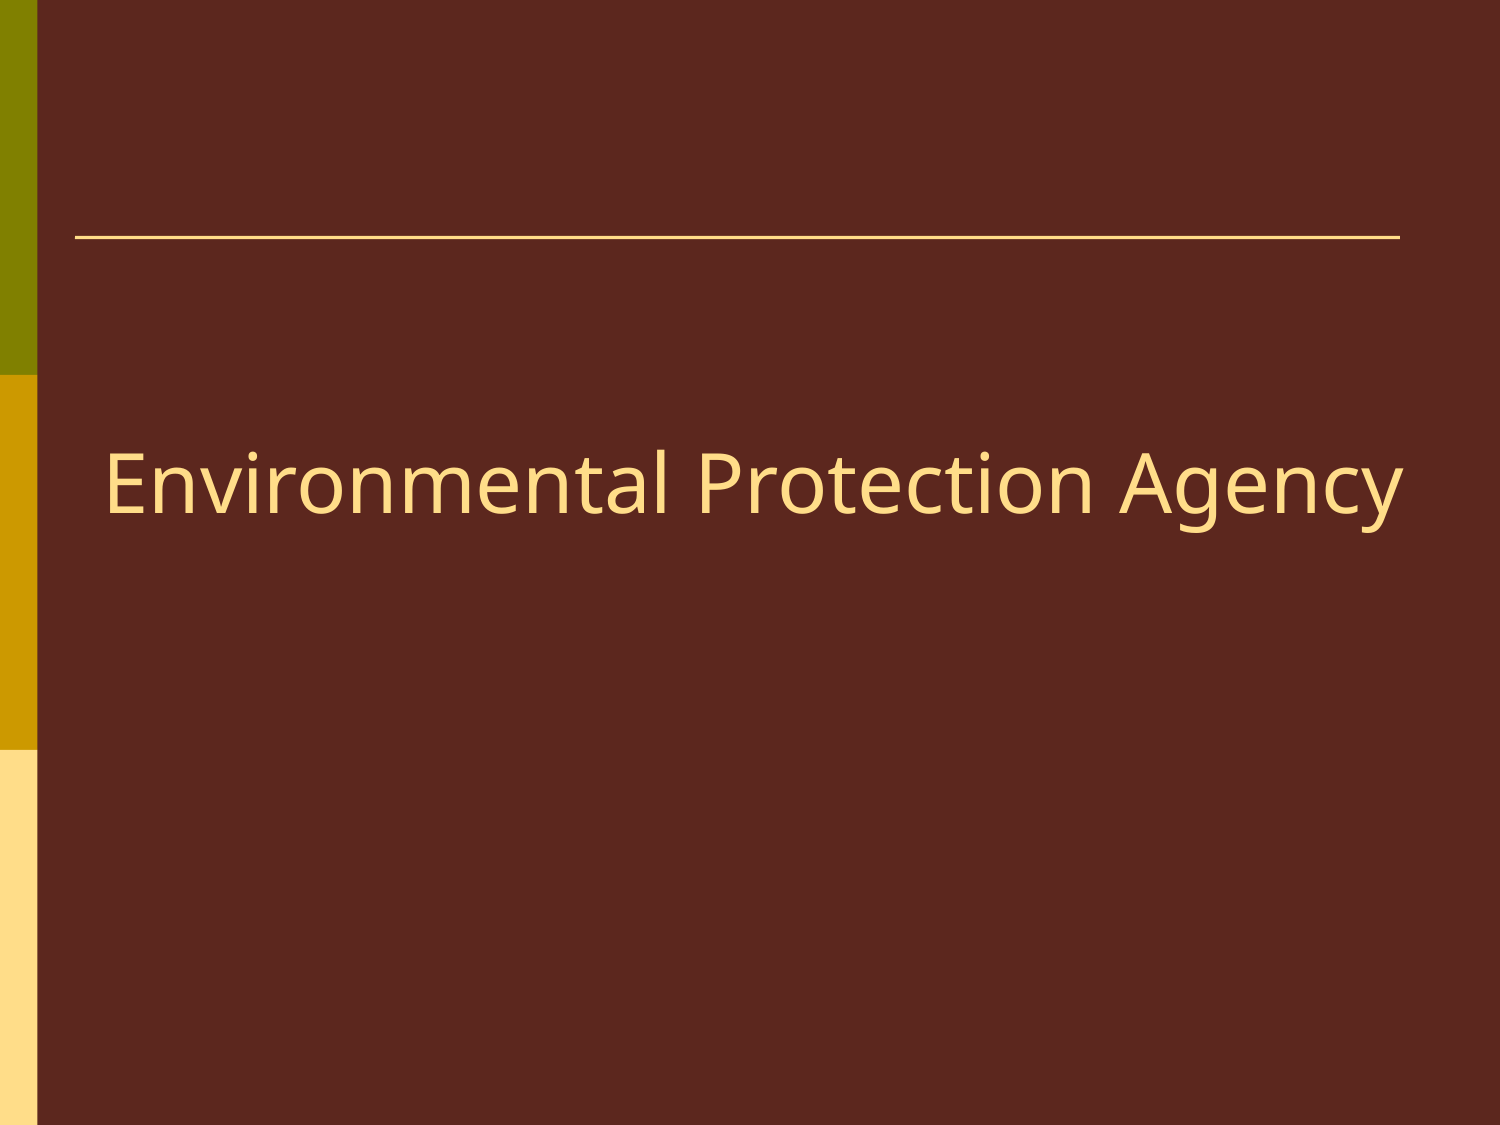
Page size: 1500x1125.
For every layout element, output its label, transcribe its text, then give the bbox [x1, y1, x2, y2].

title Environmental Protection Agency [87, 350, 1438, 538]
